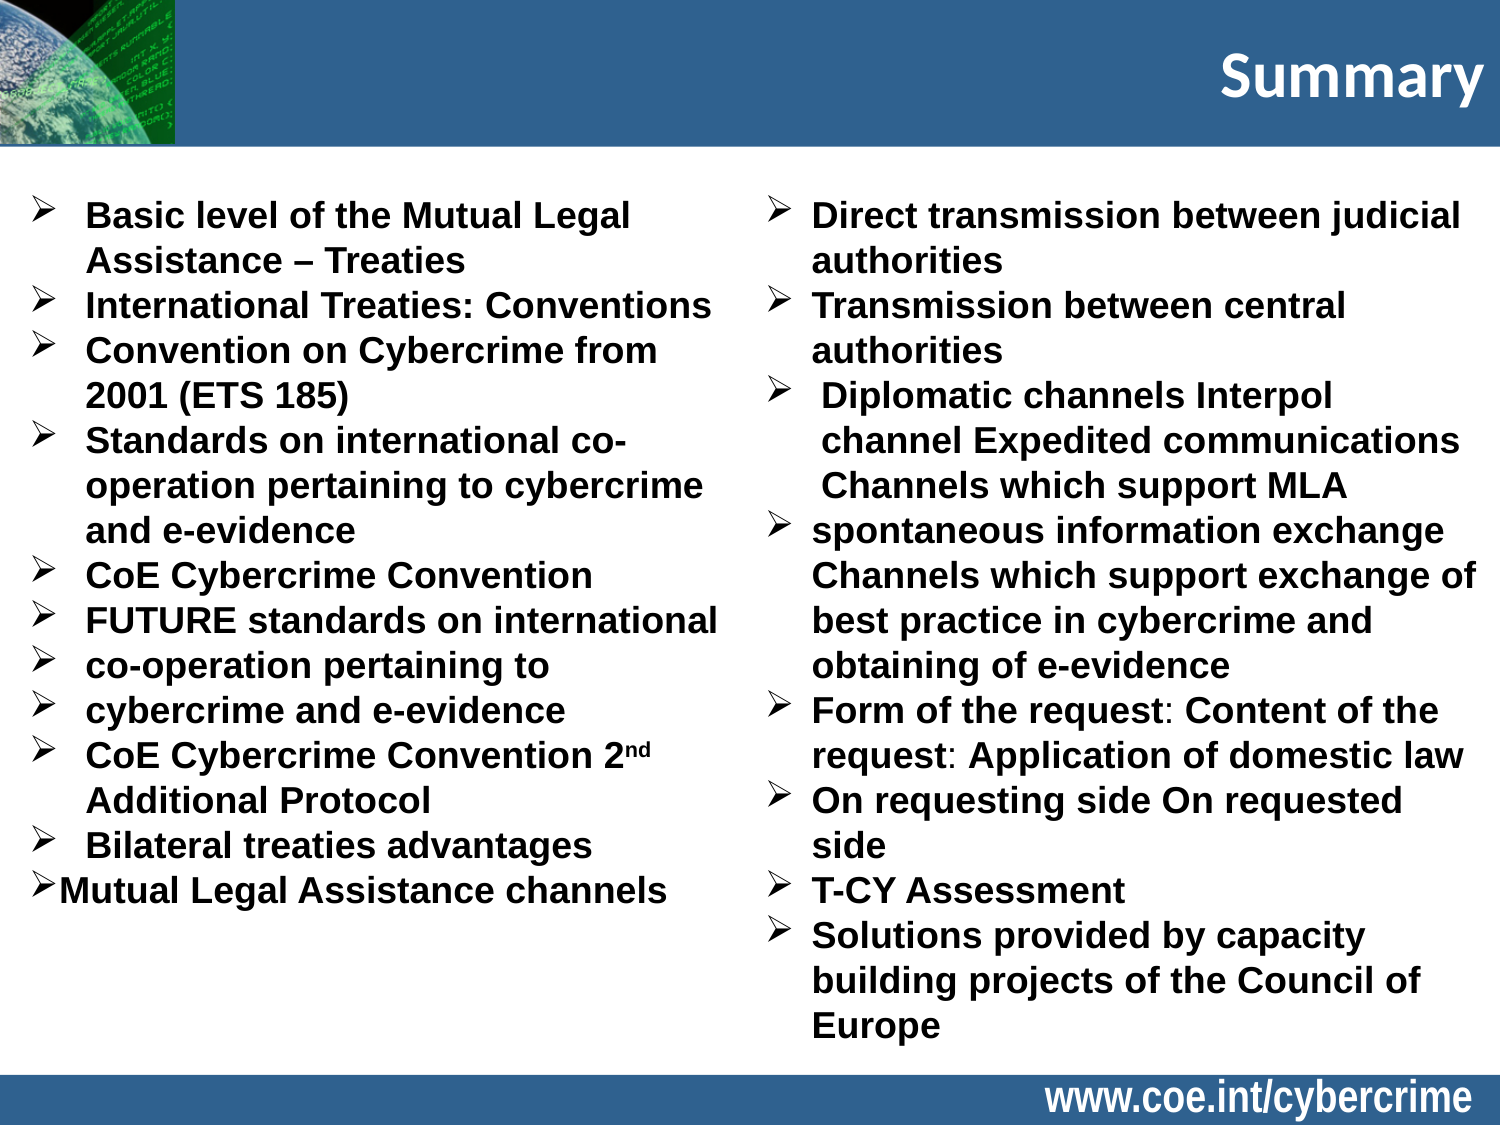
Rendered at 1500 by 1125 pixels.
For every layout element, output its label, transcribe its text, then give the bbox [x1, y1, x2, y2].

text_box Basic level of the Mutual Legal Assistance – Treaties International Treaties: Conventions Convention on Cybercrime from 2001 (ETS 185) Standards on international co-operation pertaining to cybercrime and e-evidence CoE Cybercrime Convention FUTURE standards on international co-operation pertaining to cybercrime and e-evidence CoE Cybercrime Convention 2nd Additional Protocol Bilateral treaties advantages Mutual Legal Assistance channels [14, 183, 765, 1099]
text_box [0, 1073, 1030, 1125]
picture [0, 0, 175, 144]
text_box Summary [177, 0, 1500, 149]
text_box www.coe.int/cybercrime [1030, 1059, 1500, 1125]
text_box Direct transmission between judicial authorities Transmission between central authorities Diplomatic channels Interpol channel Expedited communications Channels which support MLA spontaneous information exchange Channels which support exchange of best practice in cybercrime and obtaining of e-evidence Form of the request: Content of the request: Application of domestic law On requesting side On requested side T-CY Assessment Solutions provided by capacity building projects of the Council of Europe [765, 183, 1500, 1054]
